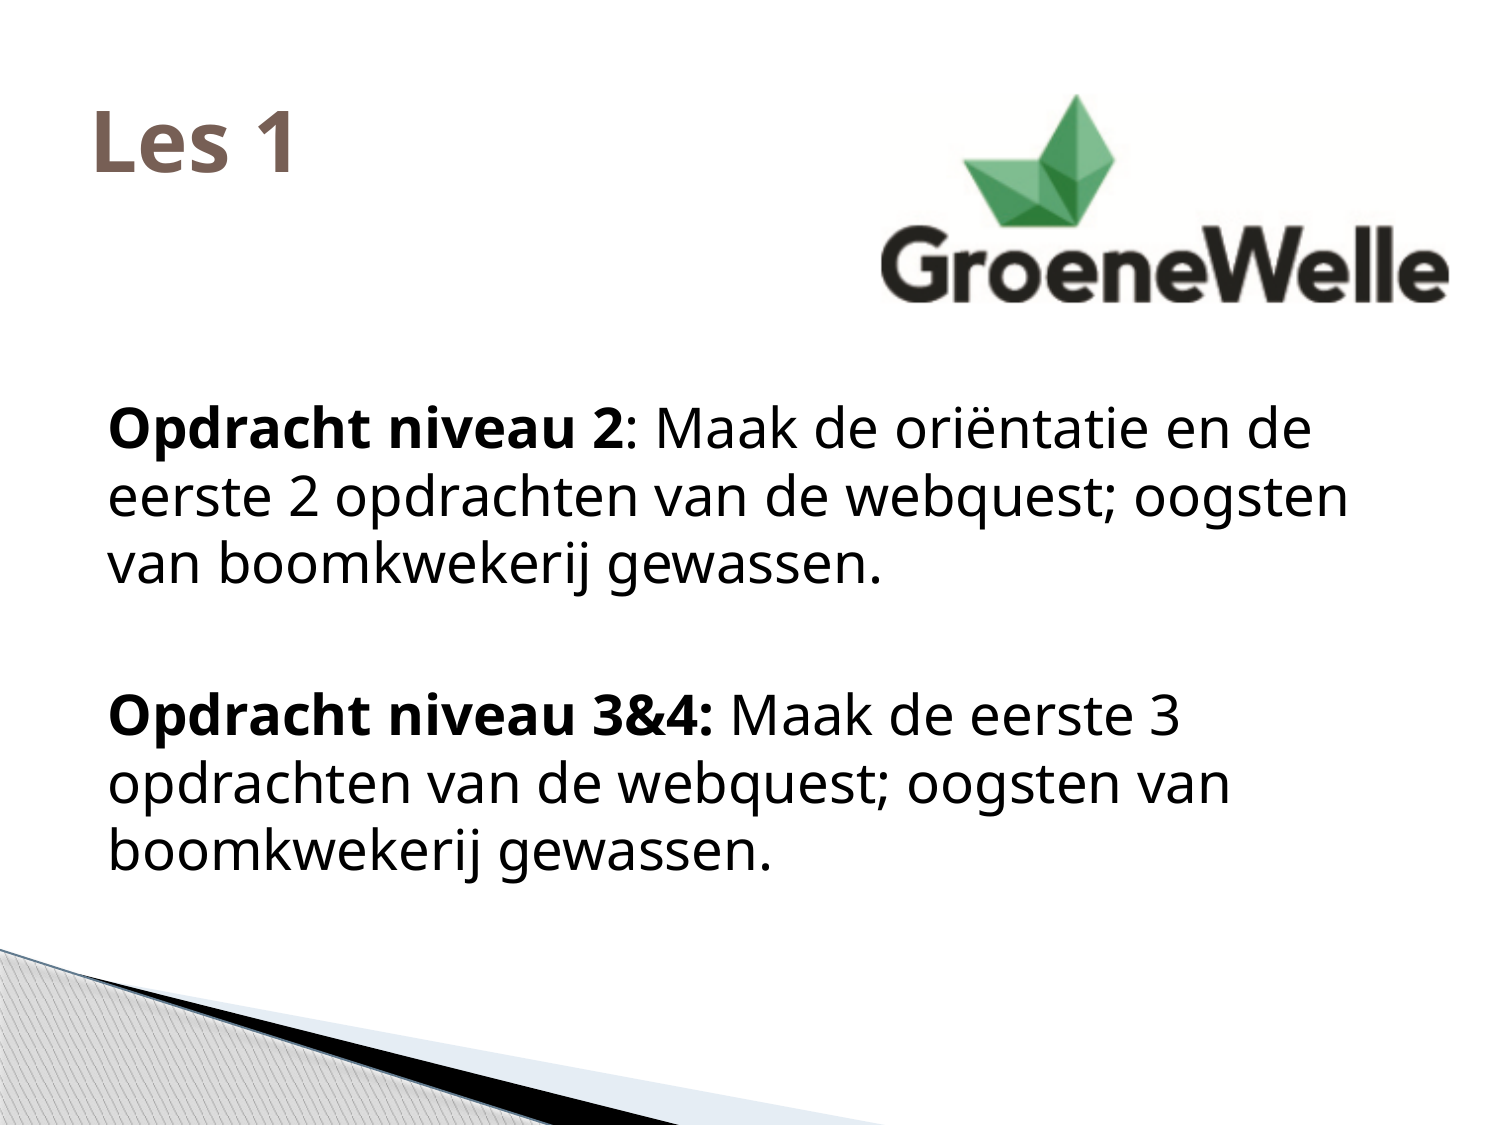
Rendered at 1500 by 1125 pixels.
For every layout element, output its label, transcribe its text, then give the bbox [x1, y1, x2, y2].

picture [867, 71, 1473, 320]
list Opdracht niveau 2: Maak de oriëntatie en de eerste 2 opdrachten van de webquest; oogsten van boomkwekerij gewassen. Opdracht niveau 3&4: Maak de eerste 3 opdrachten van de webquest; oogsten van boomkwekerij gewassen. [75, 385, 1425, 986]
title Les 1 [75, 45, 1425, 233]
